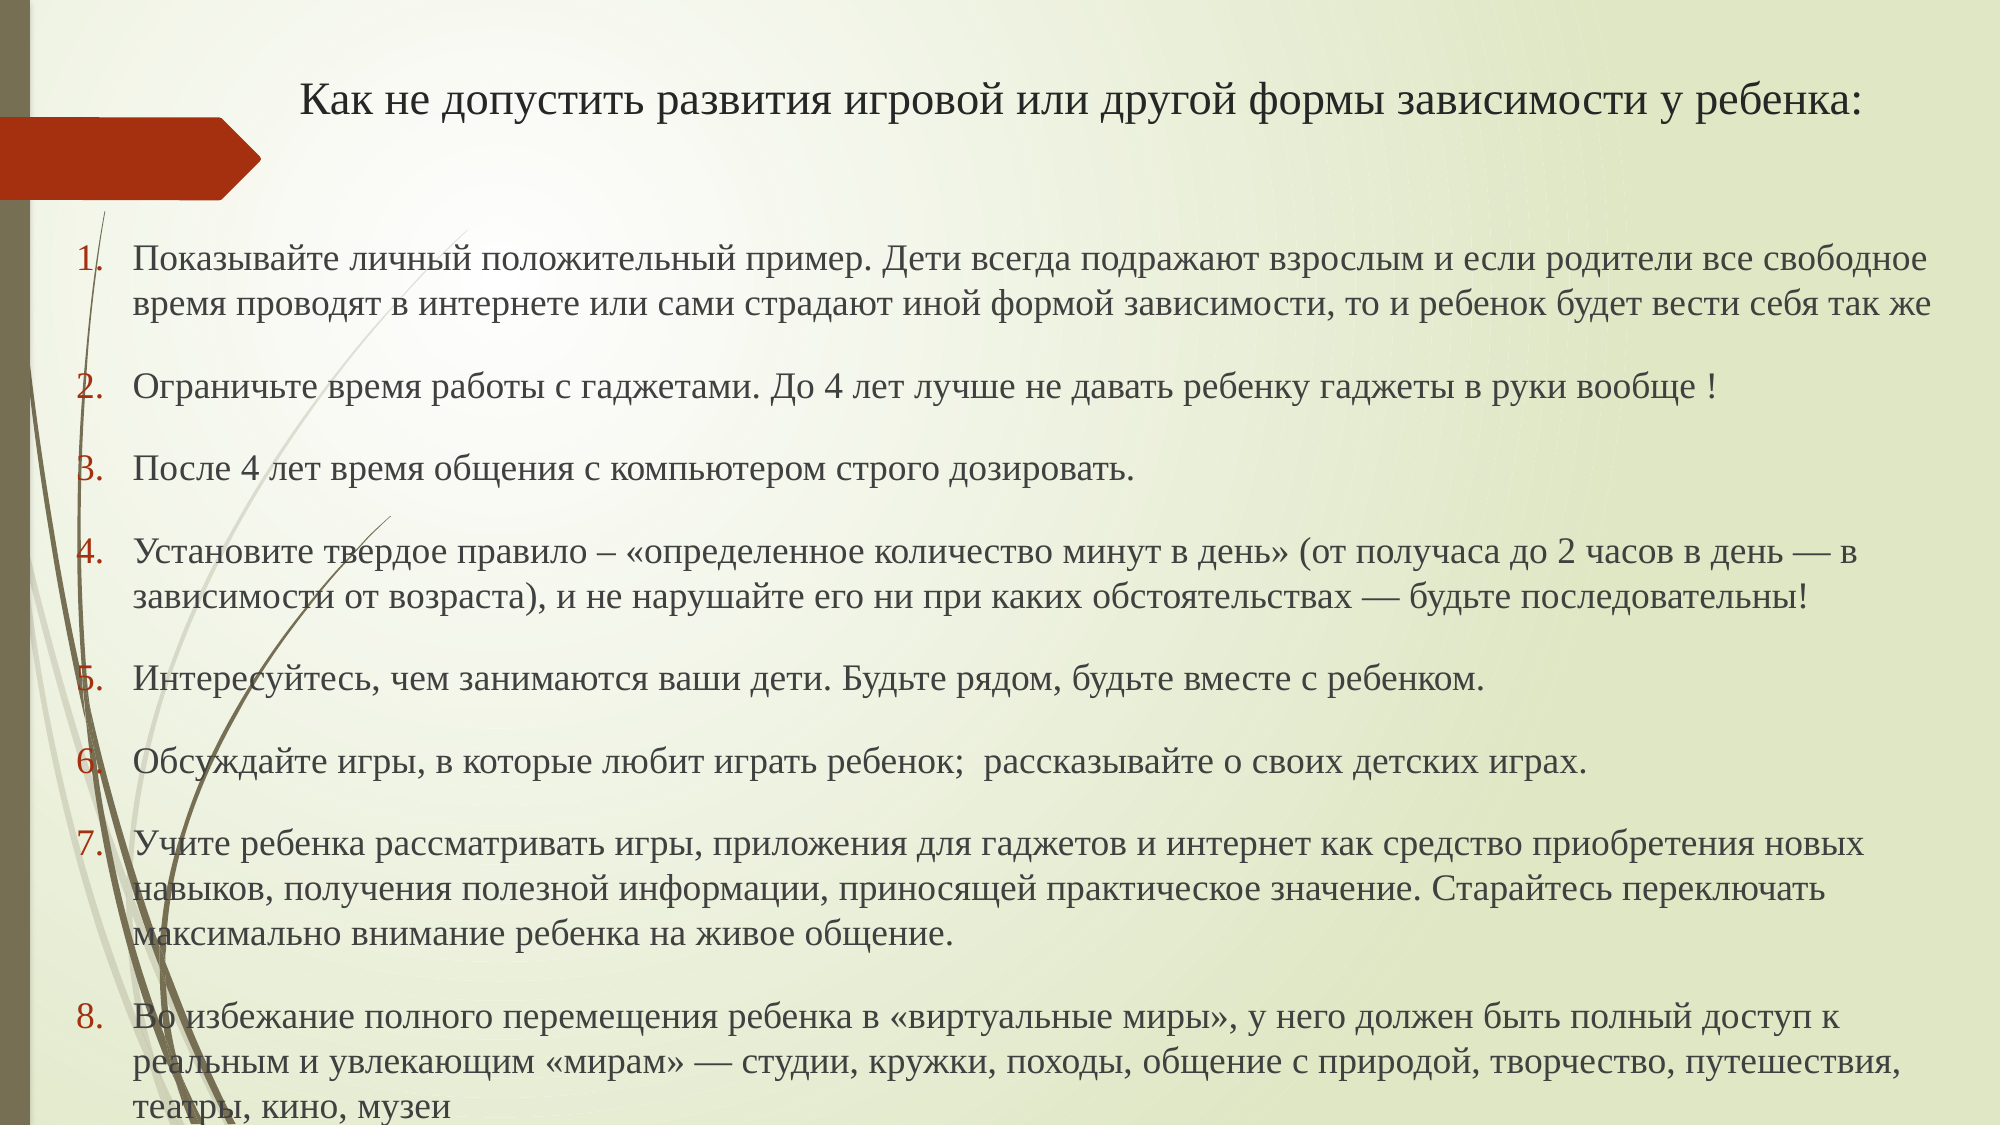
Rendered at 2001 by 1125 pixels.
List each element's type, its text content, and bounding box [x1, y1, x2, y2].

title Как не допустить развития игровой или другой формы зависимости у ребенка: [284, 57, 1888, 225]
list Показывайте личный положительный пример. Дети всегда подражают взрослым и если родители все свободное время проводят в интернете или сами страдают иной формой зависимости, то и ребенок будет вести себя так же Ограничьте время работы с гаджетами. До 4 лет лучше не давать ребенку гаджеты в руки вообще ! После 4 лет время общения с компьютером строго дозировать. Установите твердое правило – «определенное количество минут в день» (от получаса до 2 часов в день — в зависимости от возраста), и не нарушайте его ни при каких обстоятельствах — будьте последовательны! Интересуйтесь, чем занимаются ваши дети. Будьте рядом, будьте вместе с ребенком. Обсуждайте игры, в которые любит играть ребенок; рассказывайте о своих детских играх. Учите ребенка рассматривать игры, приложения для гаджетов и интернет как средство приобретения новых навыков, получения полезной информации, приносящей практическое значение. Старайтесь переключать максимально внимание ребенка на живое общение. Во избежание полного перемещения ребенка в «виртуальные миры», у него должен быть полный доступ к реальным и увлекающим «мирам» — студии, кружки, походы, общение с природой, творчество, путешествия, театры, кино, музеи [61, 225, 1952, 1125]
